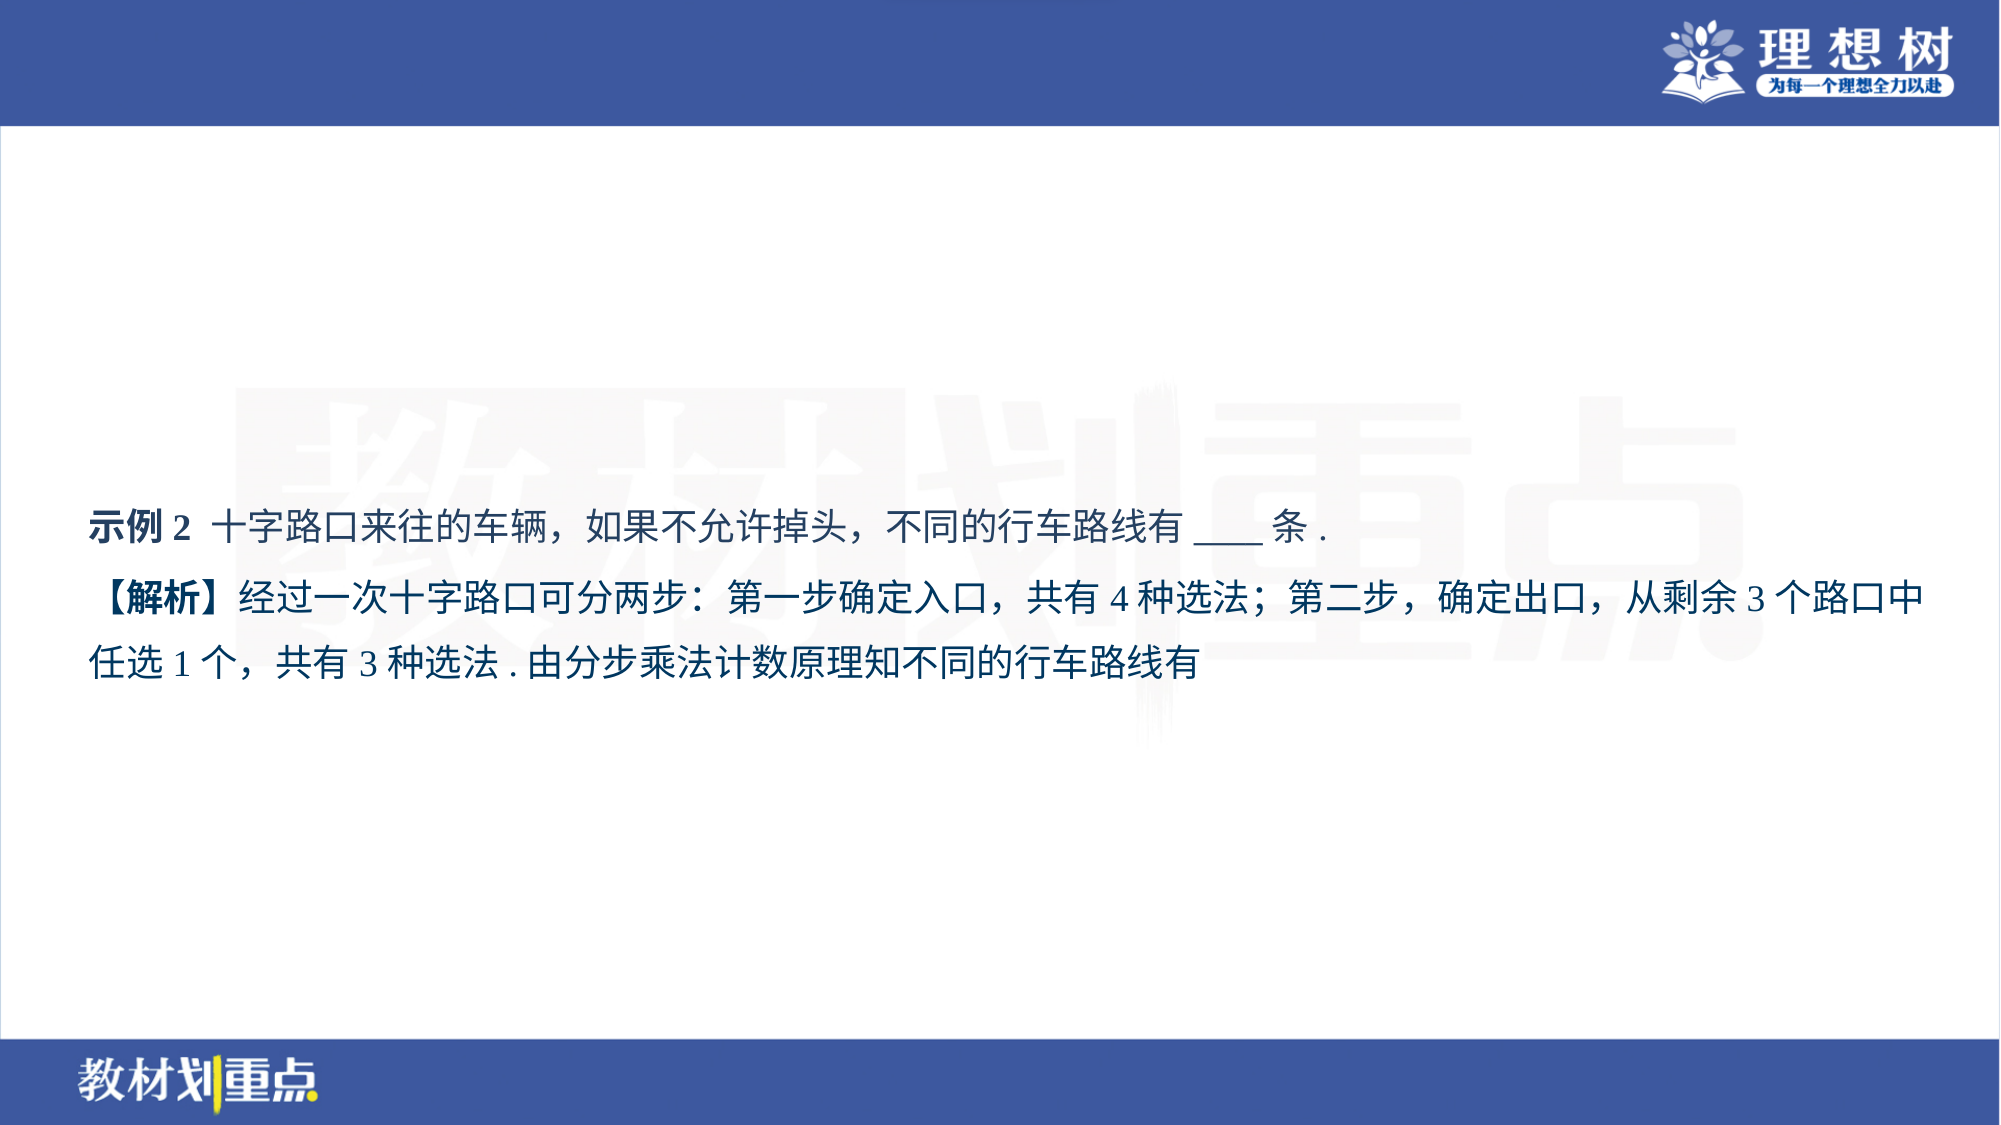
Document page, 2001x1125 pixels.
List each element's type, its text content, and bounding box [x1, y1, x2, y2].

picture [0, 0, 2000, 1125]
text_box 示例2 十字路口来往的车辆，如果不允许掉头，不同的行车路线有____条. [88, 481, 1911, 541]
